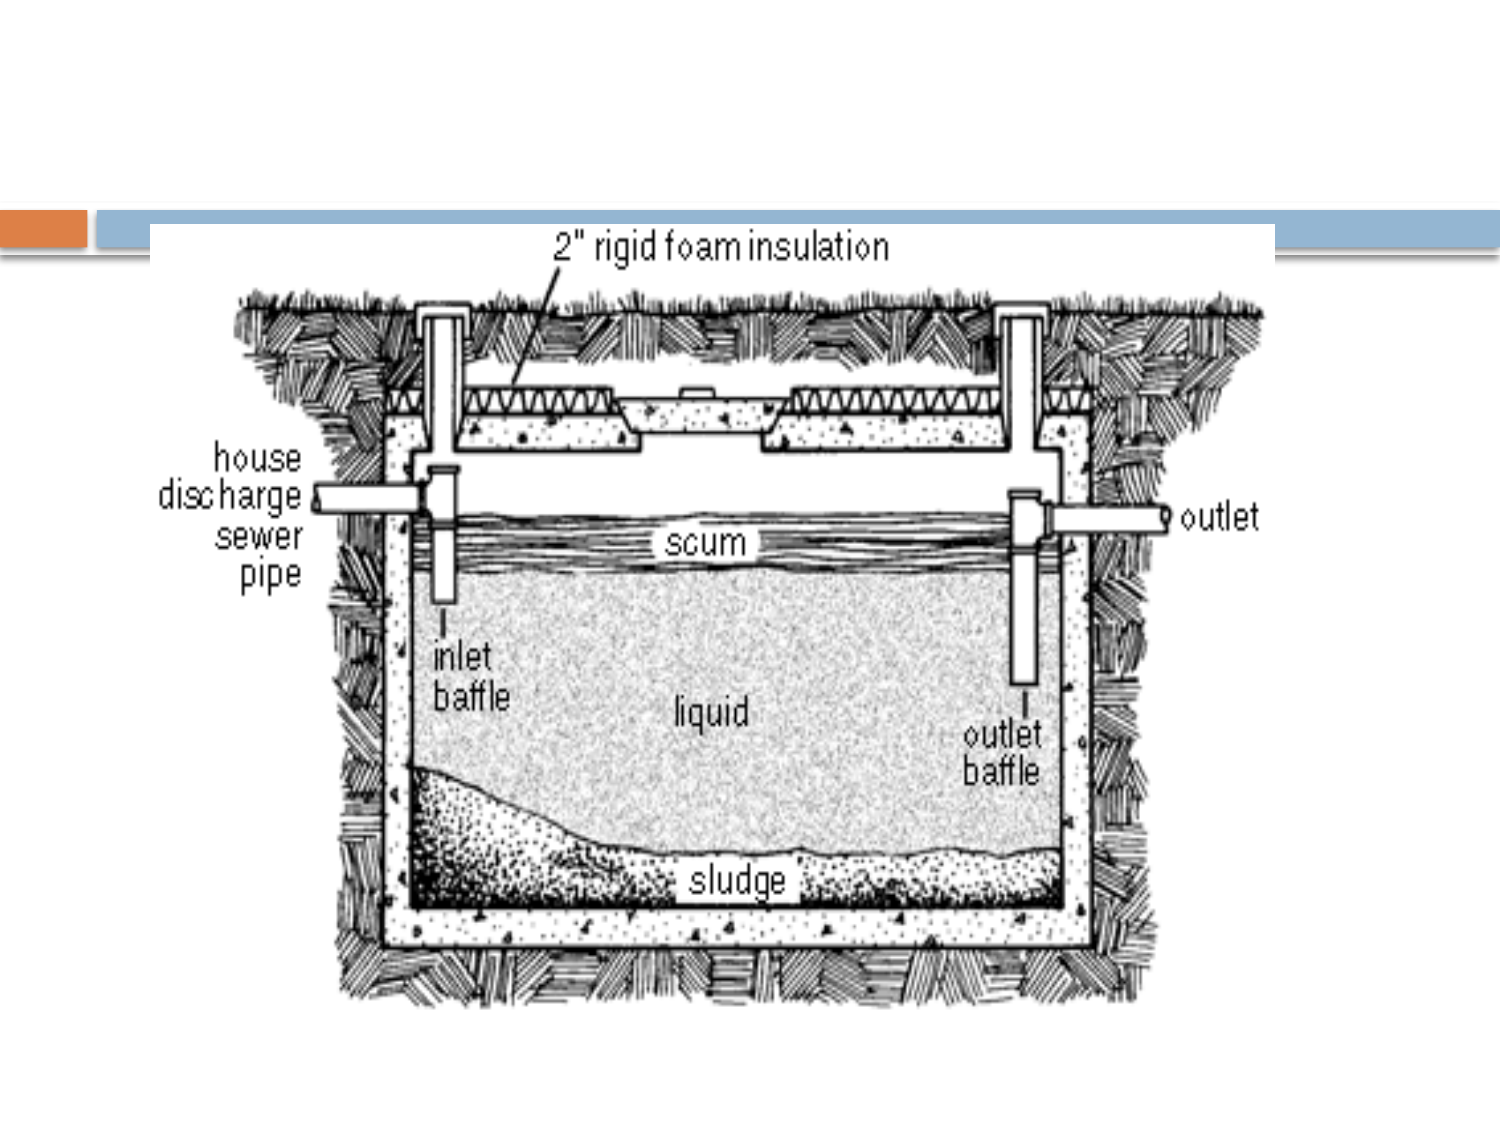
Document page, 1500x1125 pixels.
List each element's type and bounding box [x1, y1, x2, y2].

list [149, 224, 1276, 1013]
